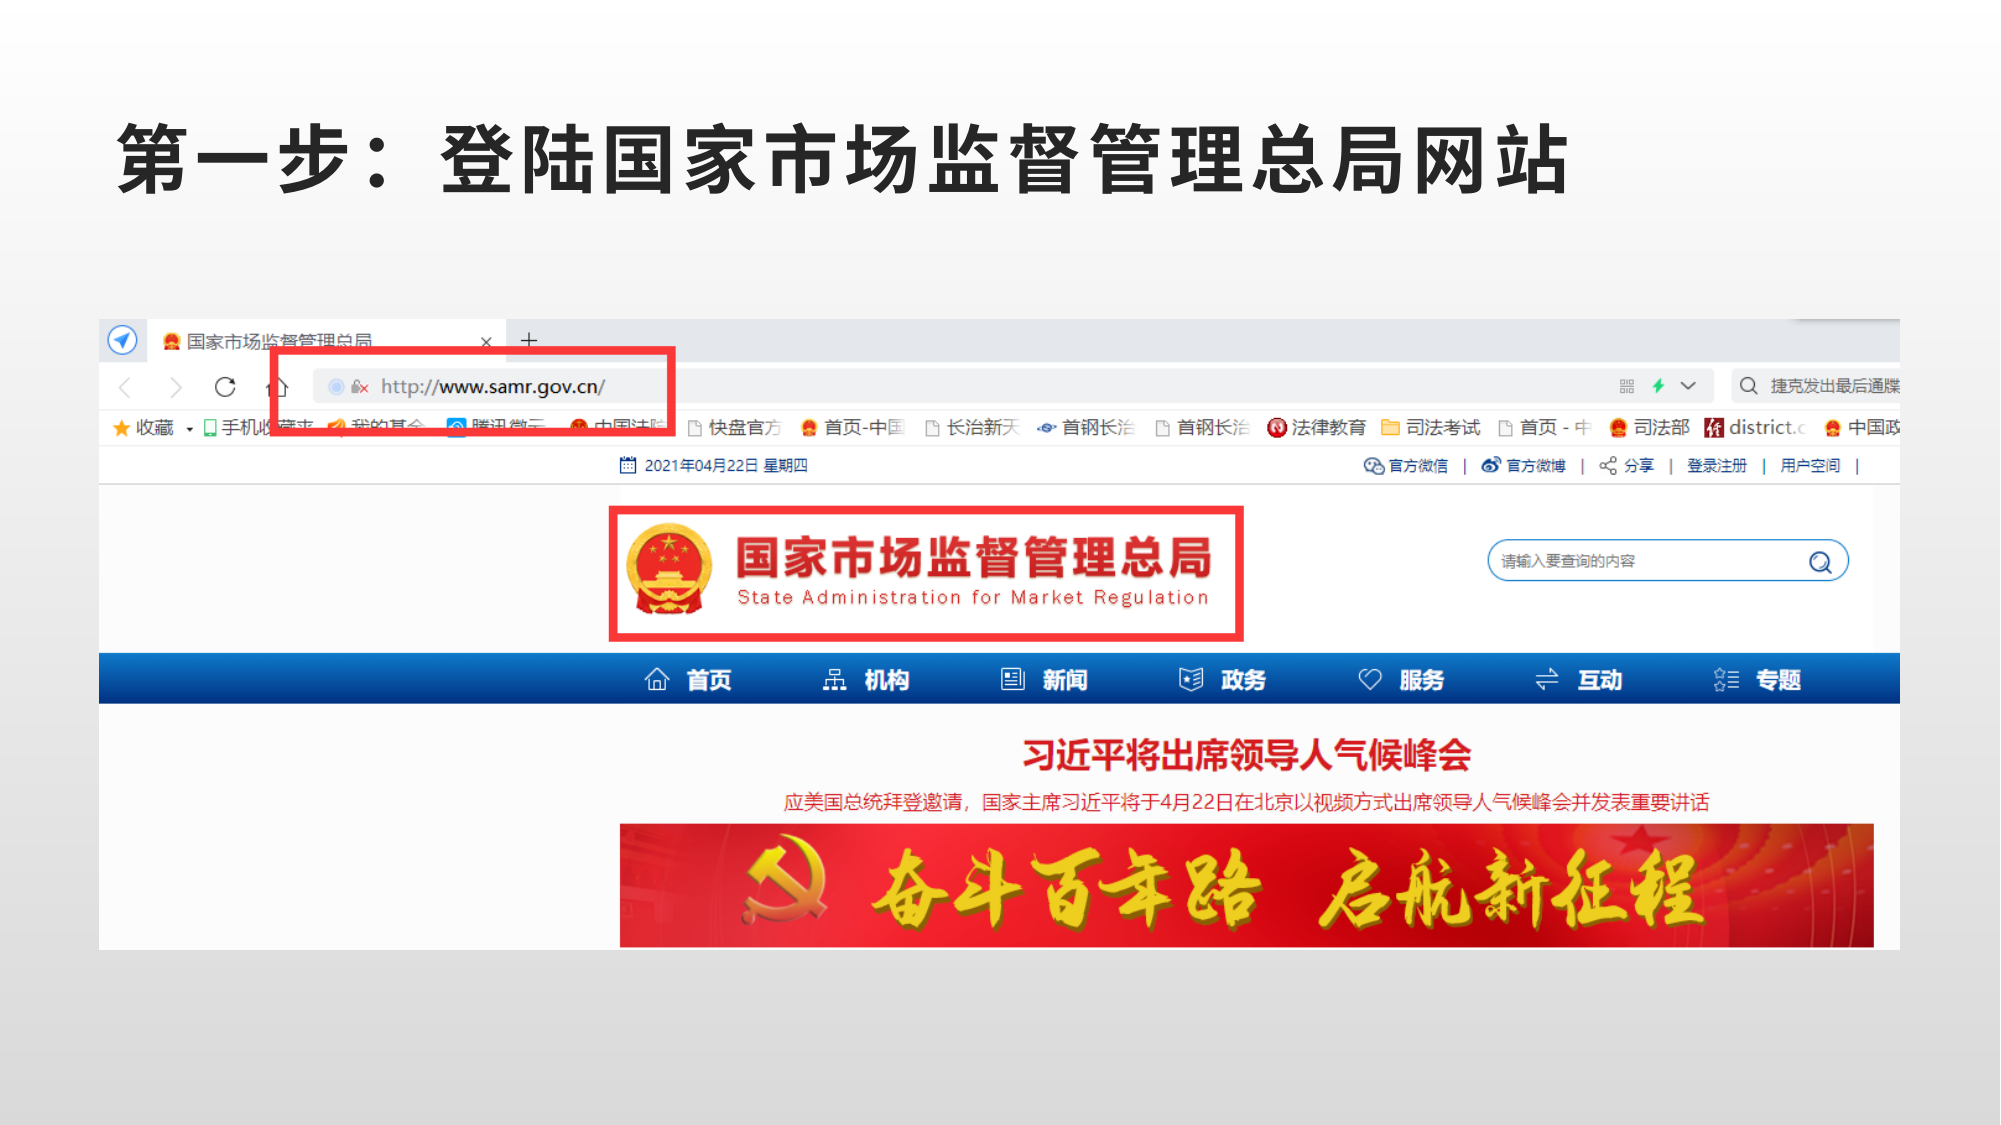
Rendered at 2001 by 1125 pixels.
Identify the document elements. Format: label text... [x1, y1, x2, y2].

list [99, 319, 1900, 950]
title 第一步：登陆国家市场监督管理总局网站 [99, 99, 1900, 216]
